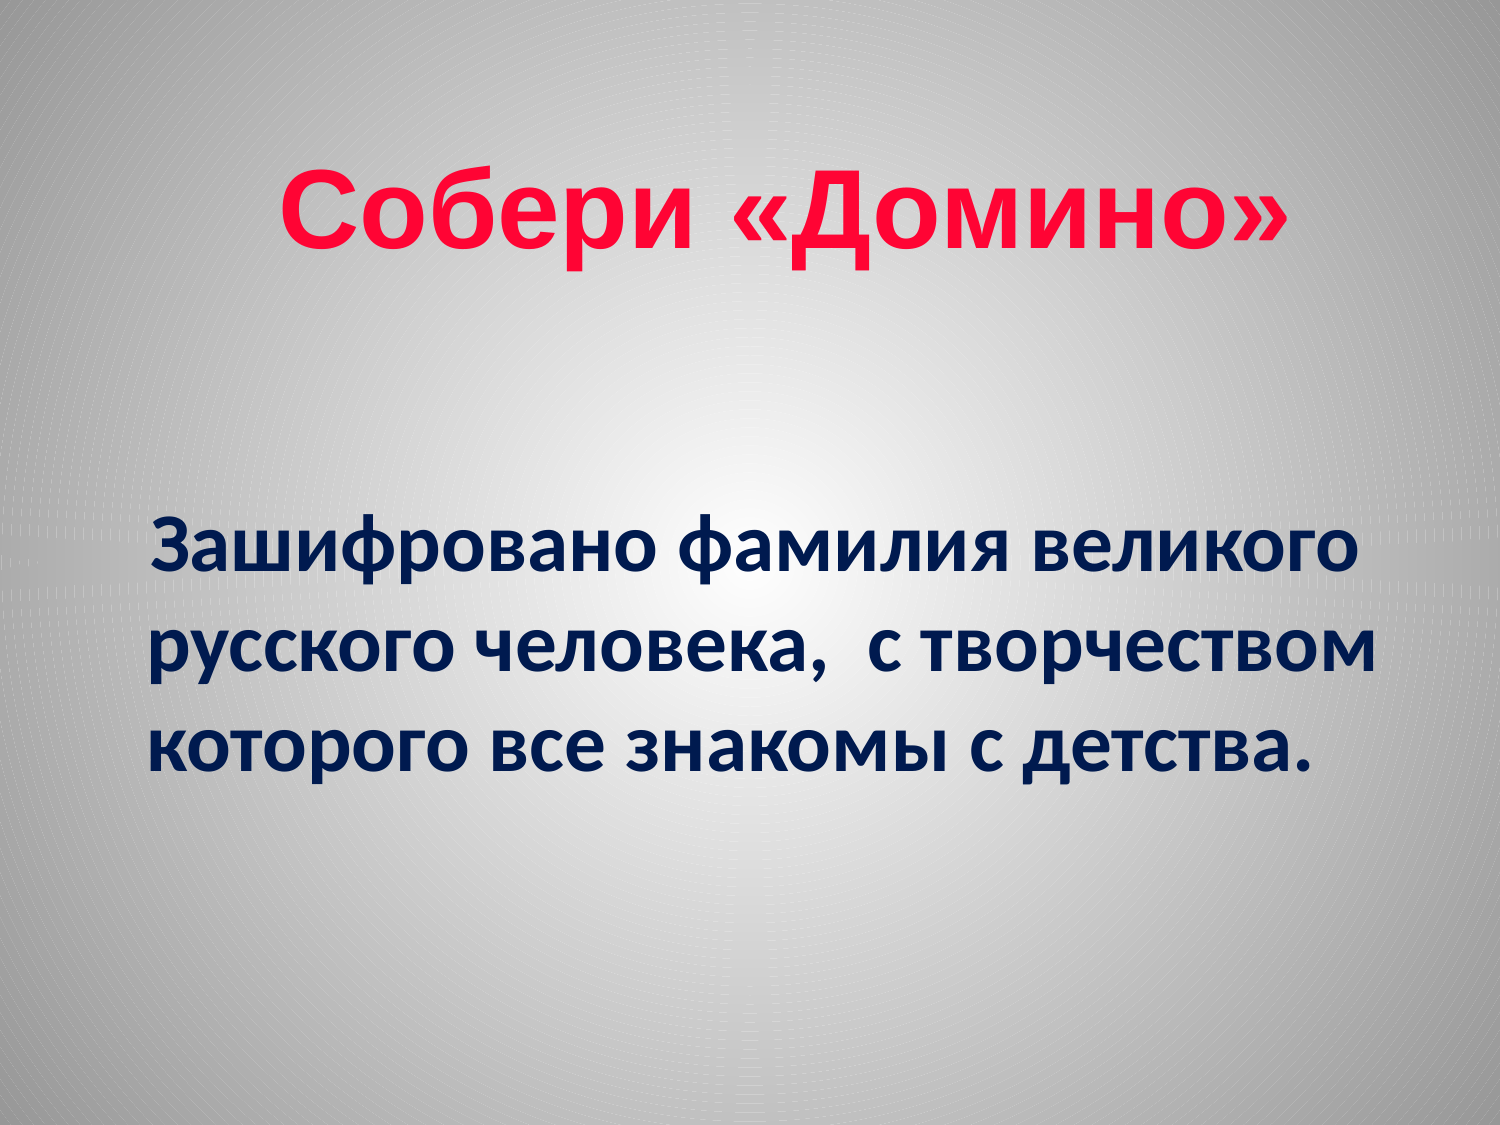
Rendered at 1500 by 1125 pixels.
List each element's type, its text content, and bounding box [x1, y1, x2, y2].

text_box Собери «Домино» [210, 128, 1360, 279]
list Зашифровано фамилия великого русского человека, с творчеством которого все знакомы с детства. [74, 480, 1426, 1006]
